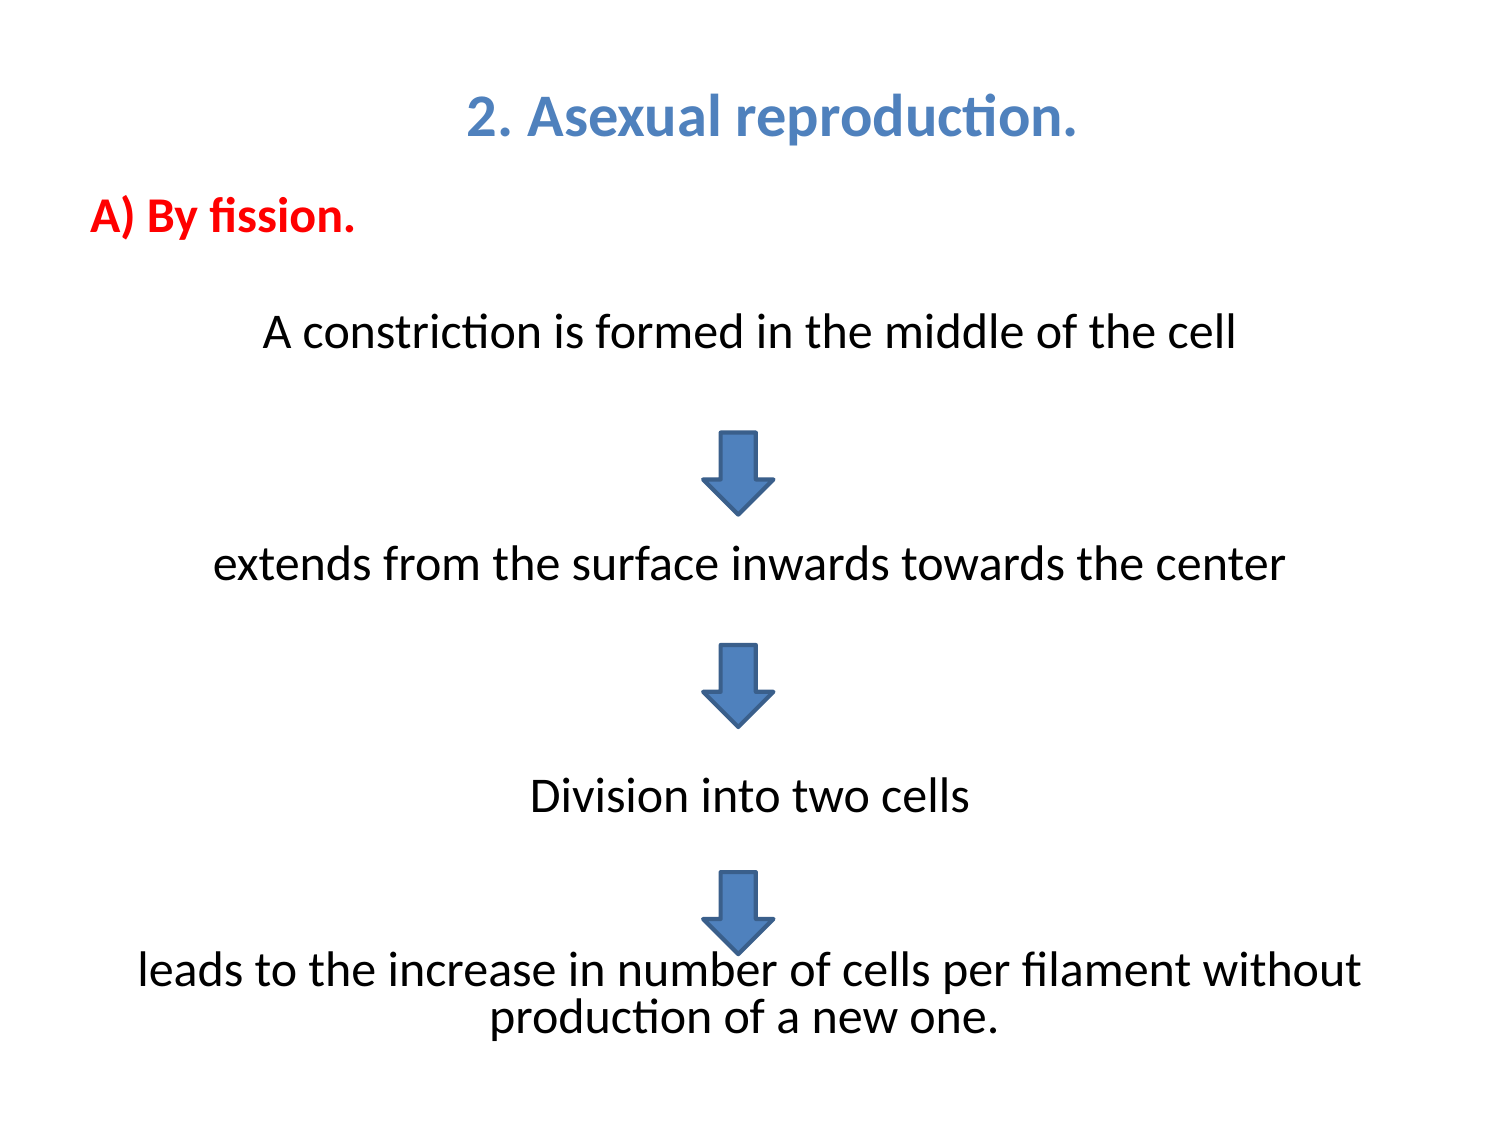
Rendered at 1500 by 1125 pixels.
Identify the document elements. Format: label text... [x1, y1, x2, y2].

text_box [701, 430, 776, 517]
text_box [701, 642, 776, 730]
list A) By fission. A constriction is formed in the middle of the cell extends from the surface inwards towards the center Division into two cells leads to the increase in number of cells per filament without production of a new one. [75, 187, 1425, 972]
text_box [701, 870, 776, 957]
title 2. Asexual reproduction. [98, 54, 1449, 243]
